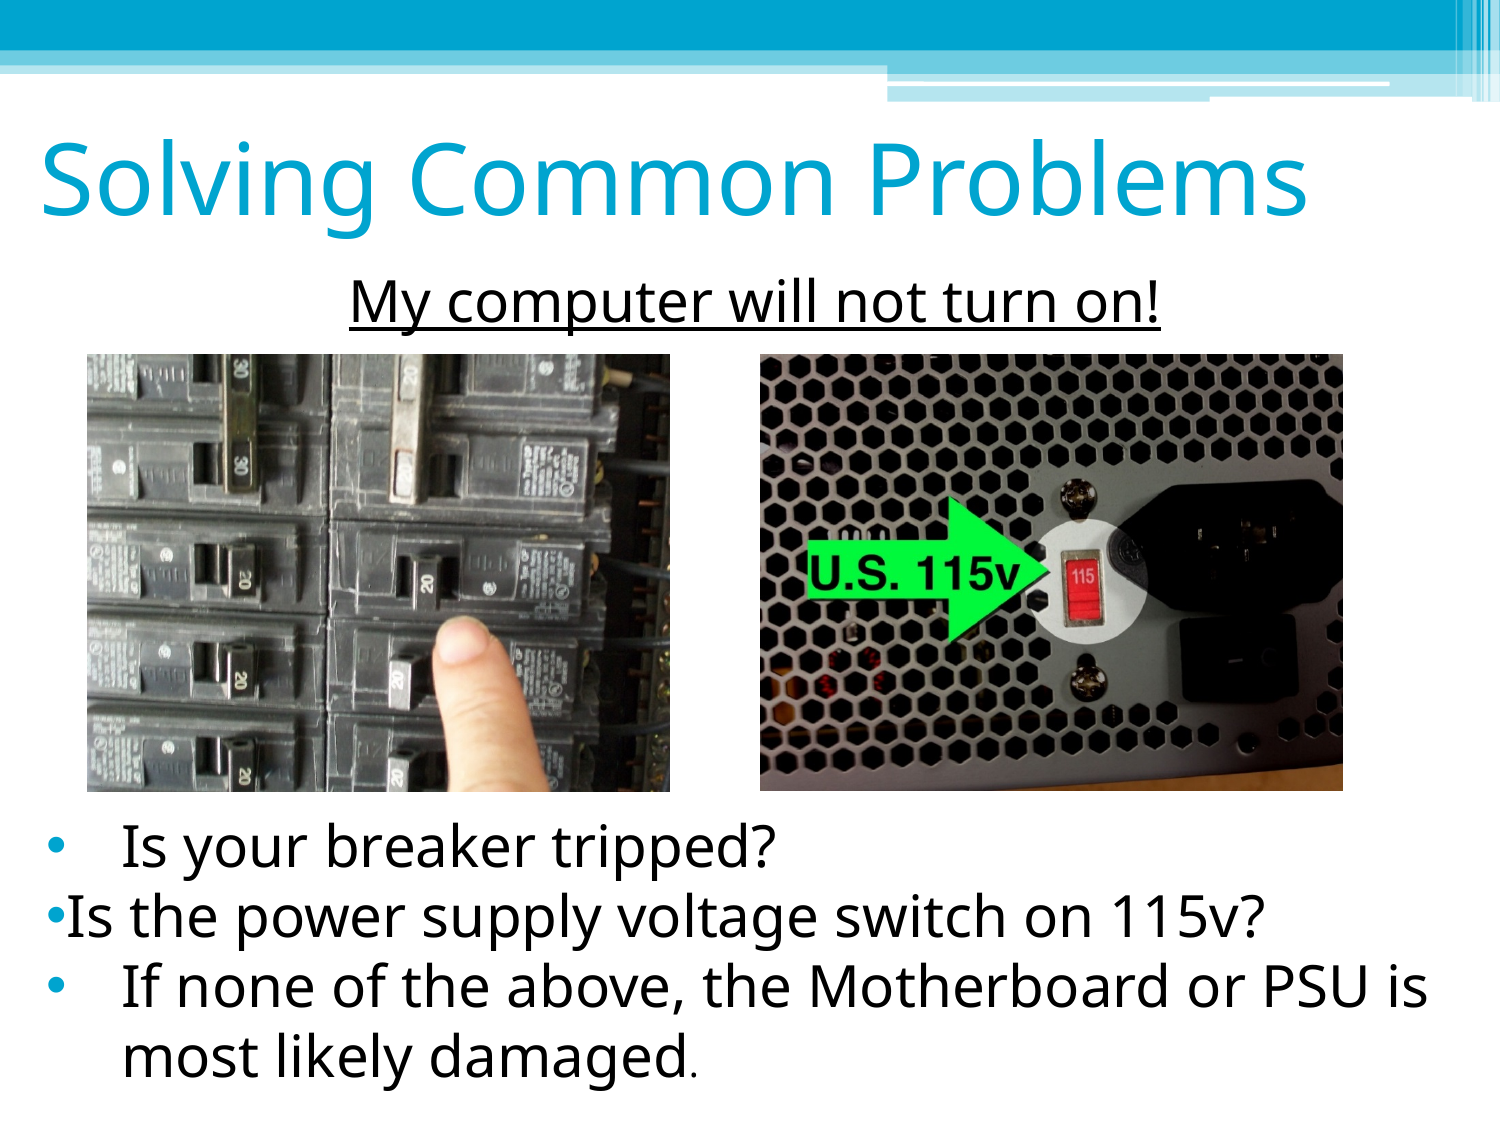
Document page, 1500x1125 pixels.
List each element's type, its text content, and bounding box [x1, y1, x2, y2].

picture [760, 354, 1343, 791]
title Solving Common Problems [24, 87, 1500, 263]
text_box Is your breaker tripped? Is the power supply voltage switch on 115v? If none of the above, the Motherboard or PSU is most likely damaged. [31, 801, 1450, 1097]
picture [87, 354, 670, 792]
list My computer will not turn on! [0, 256, 1450, 345]
